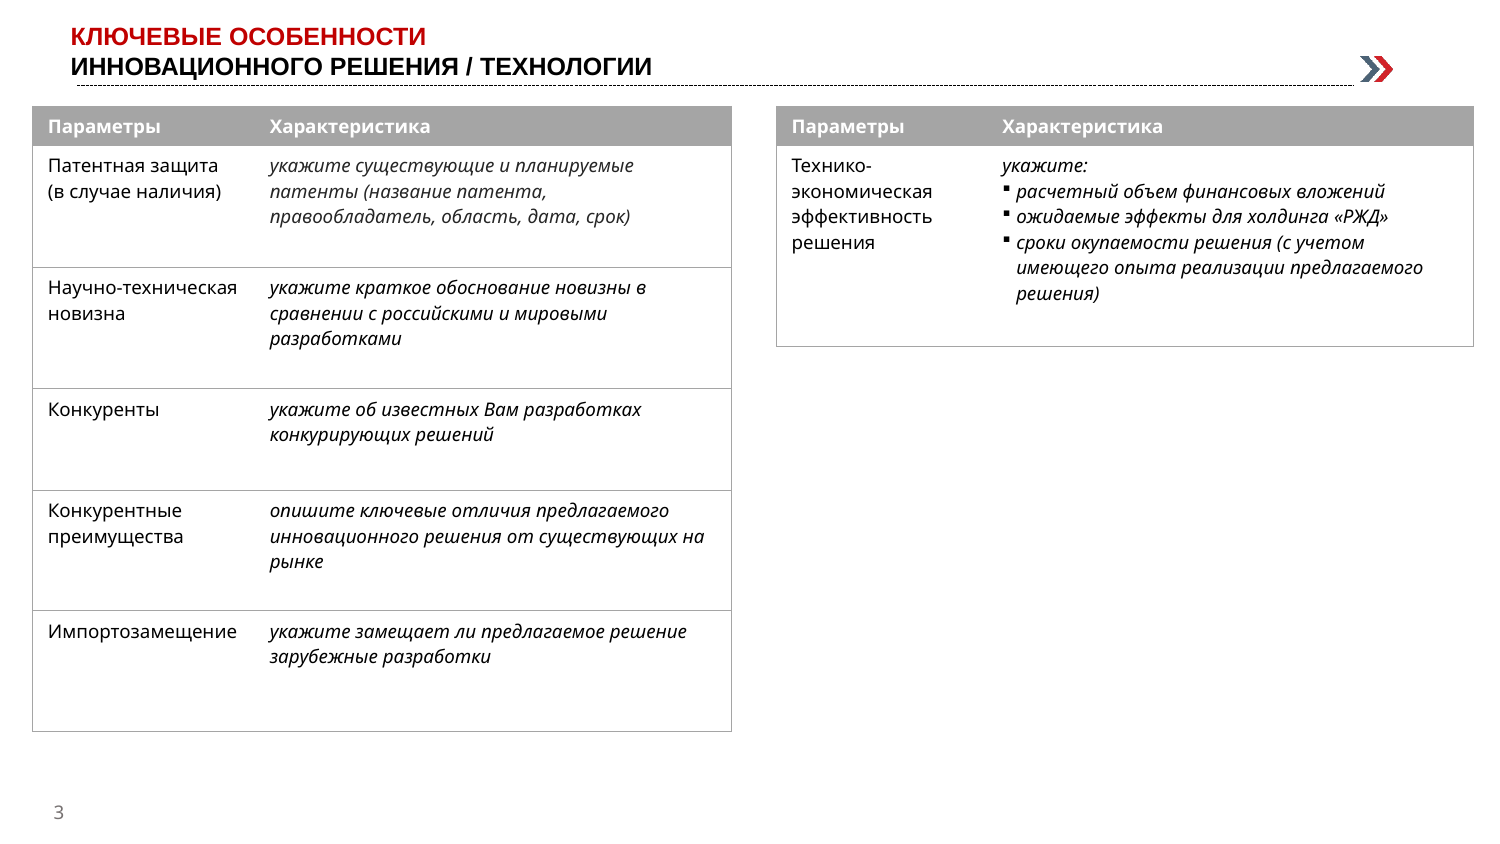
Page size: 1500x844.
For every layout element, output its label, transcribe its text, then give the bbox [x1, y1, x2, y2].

table_cell Технико-экономическая эффективность решения [777, 146, 987, 346]
table_cell Научно-техническая новизна [33, 268, 255, 388]
table_header Характеристика [255, 107, 731, 145]
table_header Параметры [33, 107, 255, 145]
table_cell Конкурентные преимущества [33, 491, 255, 610]
table_header Параметры [777, 107, 987, 145]
table_cell Импортозамещение [33, 611, 255, 731]
text_box [17, 8, 1400, 105]
table_cell Патентная защита (в случае наличия) [33, 146, 255, 267]
table_cell укажите краткое обоснование новизны в сравнении с российскими и мировыми разработками [255, 268, 731, 388]
table_cell укажите замещает ли предлагаемое решение зарубежные разработки [255, 611, 731, 731]
table_header Характеристика [987, 107, 1473, 145]
text_box КЛЮЧЕВЫЕ ОСОБЕННОСТИ ИННОВАЦИОННОГО РЕШЕНИЯ / ТЕХНОЛОГИИ [55, 13, 1437, 88]
table_cell Конкуренты [33, 389, 255, 490]
table_cell укажите существующие и планируемые патенты (название патента, правообладатель, область, дата, срок) [255, 146, 731, 267]
table_cell опишите ключевые отличия предлагаемого инновационного решения от существующих на рынке [255, 491, 731, 610]
table_cell укажите: расчетный объем финансовых вложений ожидаемые эффекты для холдинга «РЖД» сроки окупаемости решения (с учетом имеющего опыта реализации предлагаемого решения) [987, 146, 1473, 346]
table_cell укажите об известных Вам разработках конкурирующих решений [255, 389, 731, 490]
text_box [77, 56, 1393, 86]
